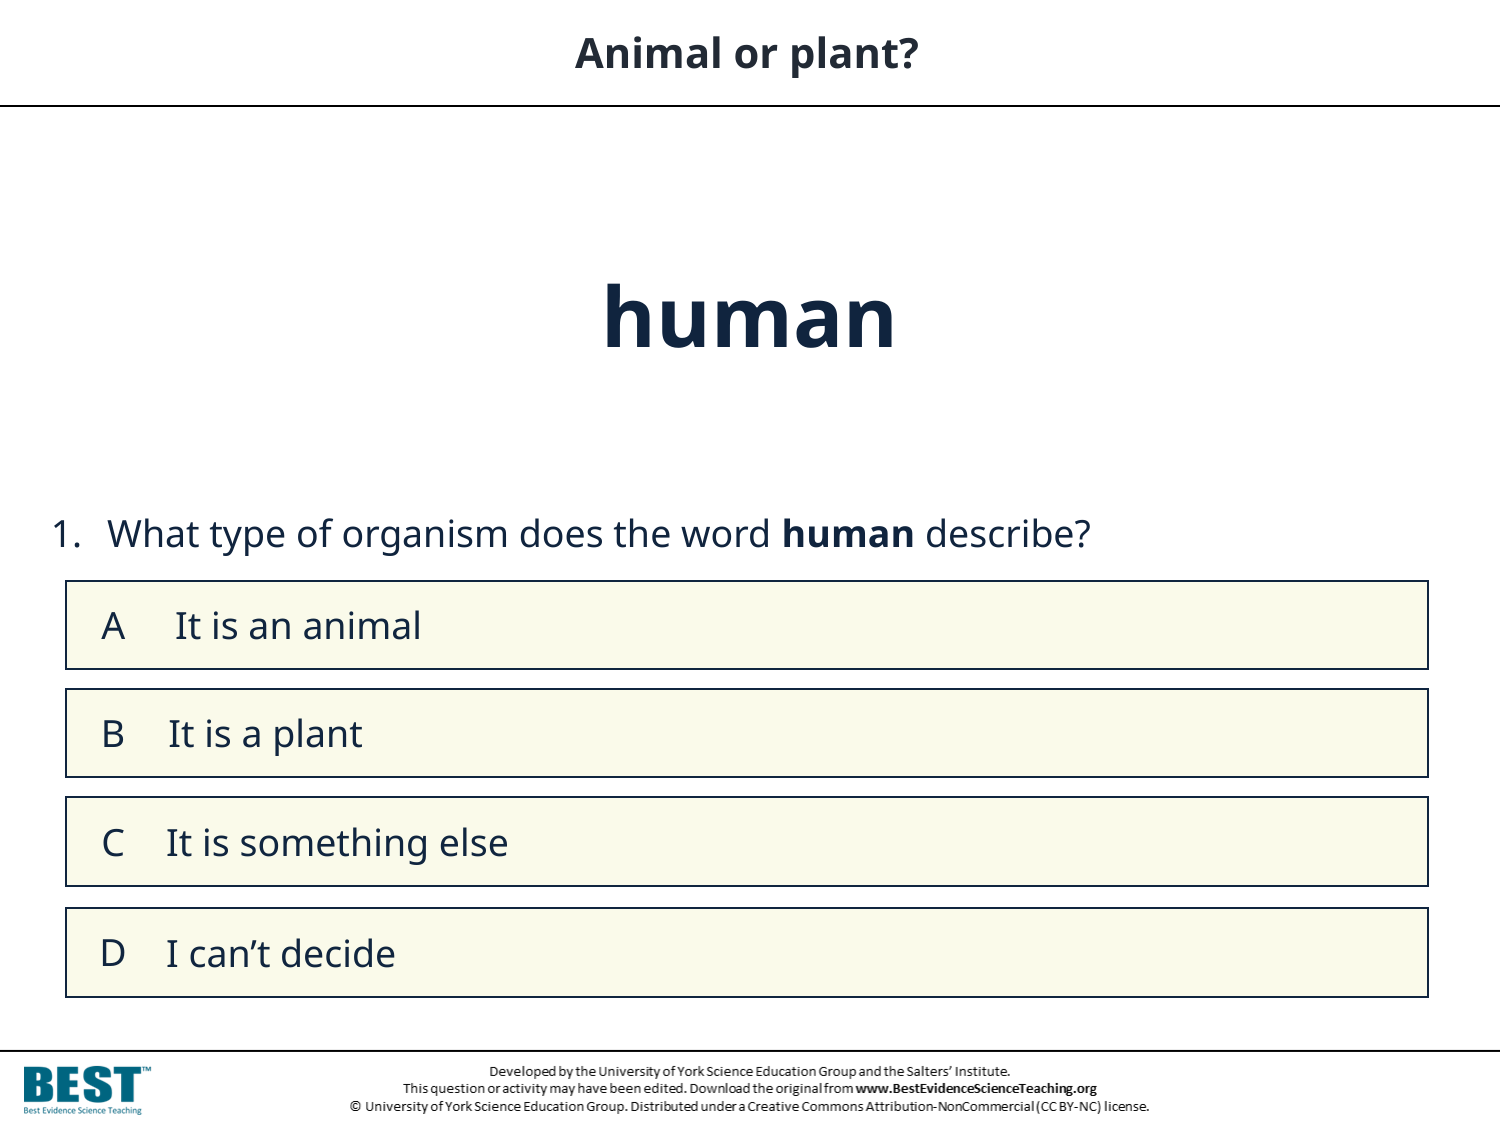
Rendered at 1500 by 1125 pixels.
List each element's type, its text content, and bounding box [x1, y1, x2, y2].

picture [0, 105, 1500, 1125]
text_box Animal or plant? [23, 4, 1471, 99]
